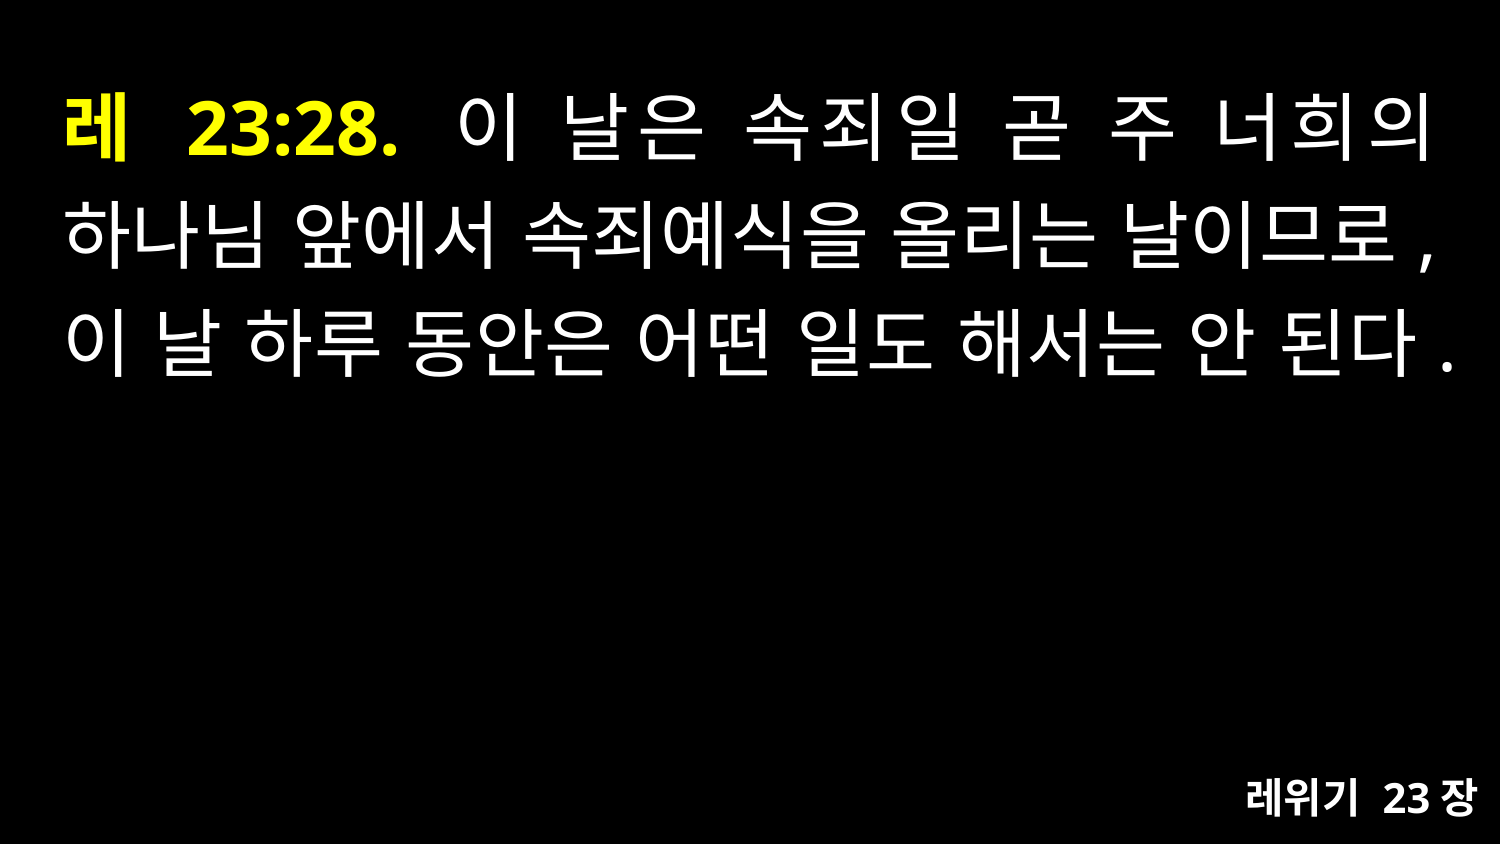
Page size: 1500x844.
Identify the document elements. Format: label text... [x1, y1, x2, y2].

subtitle 레위기 23장 [916, 770, 1500, 844]
title 레 23:28. 이 날은 속죄일 곧 주 너희의 하나님 앞에서 속죄예식을 올리는 날이므로, 이 날 하루 동안은 어떤 일도 해서는 안 된다. [0, 0, 1500, 844]
